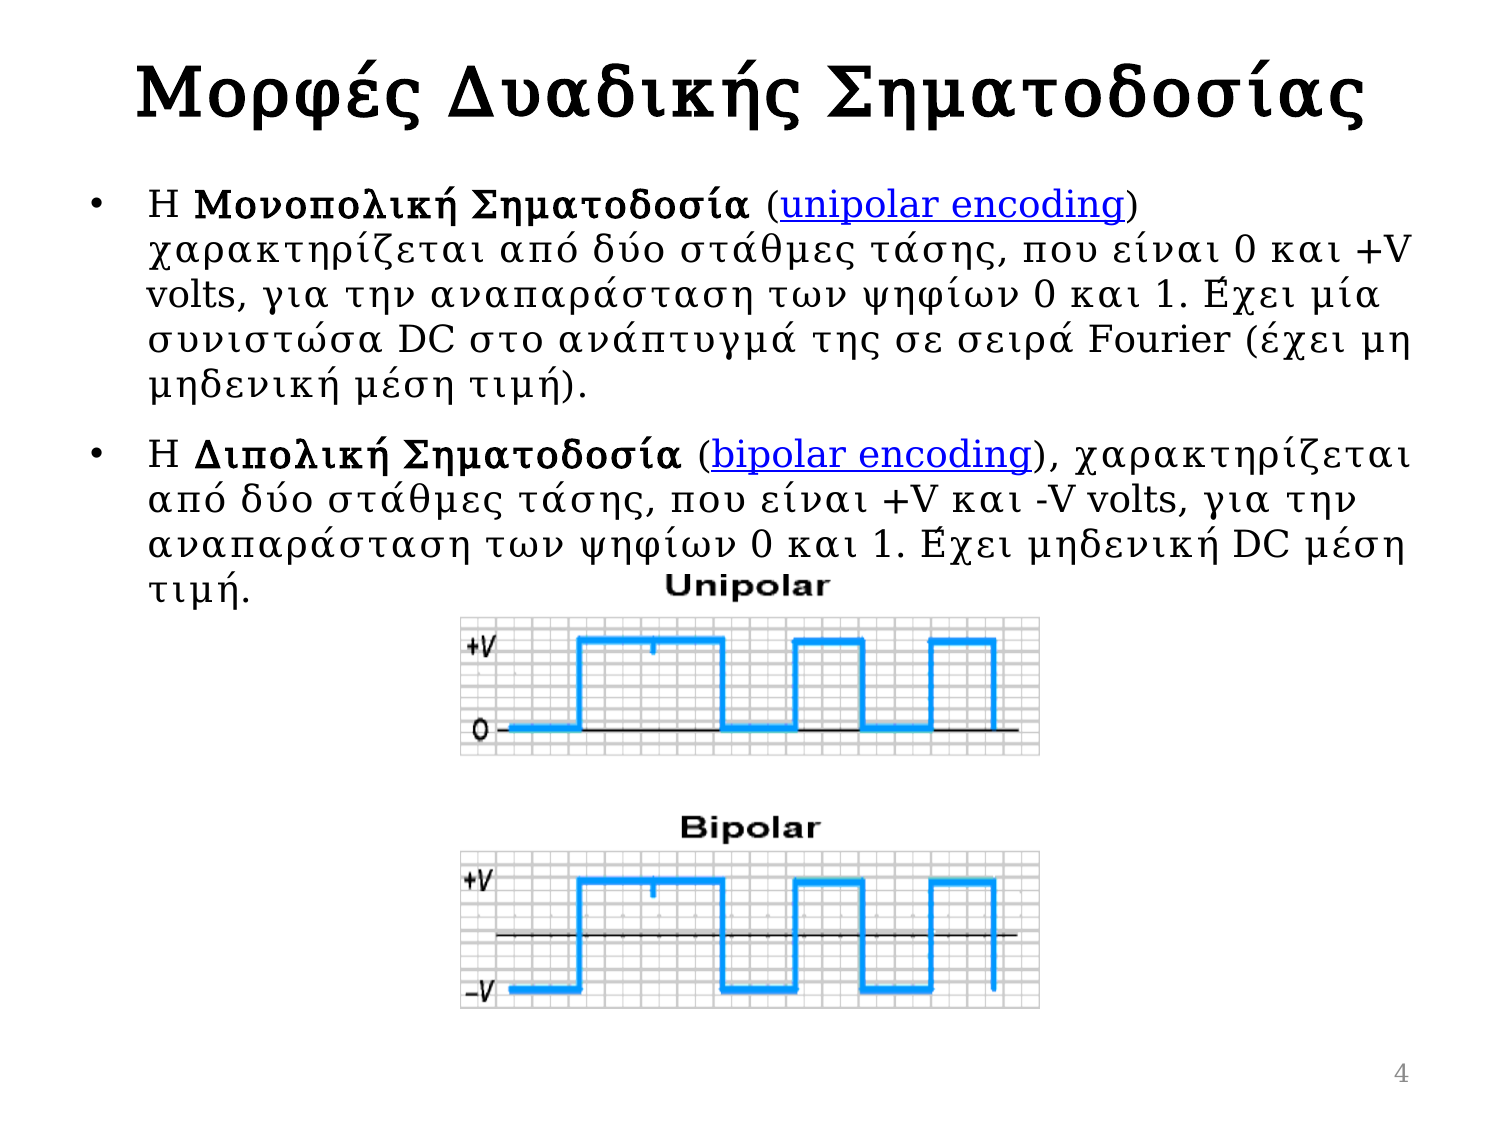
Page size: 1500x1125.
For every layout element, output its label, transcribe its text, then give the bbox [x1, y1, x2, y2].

title Μορφές Δυαδικής Σηματοδοσίας [75, 19, 1425, 159]
slide_number 4 [1222, 1042, 1425, 1103]
list Η Μονοπολική Σηματοδοσία (unipolar encoding) χαρακτηρίζεται από δύο στάθμες τάσης, που είναι 0 και +V volts, για την αναπαράσταση των ψηφίων 0 και 1. Έχει μία συνιστώσα DC στο ανάπτυγμά της σε σειρά Fourier (έχει μη μηδενική μέση τιμή). Η Διπολική Σηματοδοσία (bipolar encoding), χαρακτηρίζεται από δύο στάθμες τάσης, που είναι +V και -V volts, για την αναπαράσταση των ψηφίων 0 και 1. Έχει μηδενική DC μέση τιμή. [75, 172, 1459, 1071]
picture [460, 573, 1040, 1009]
